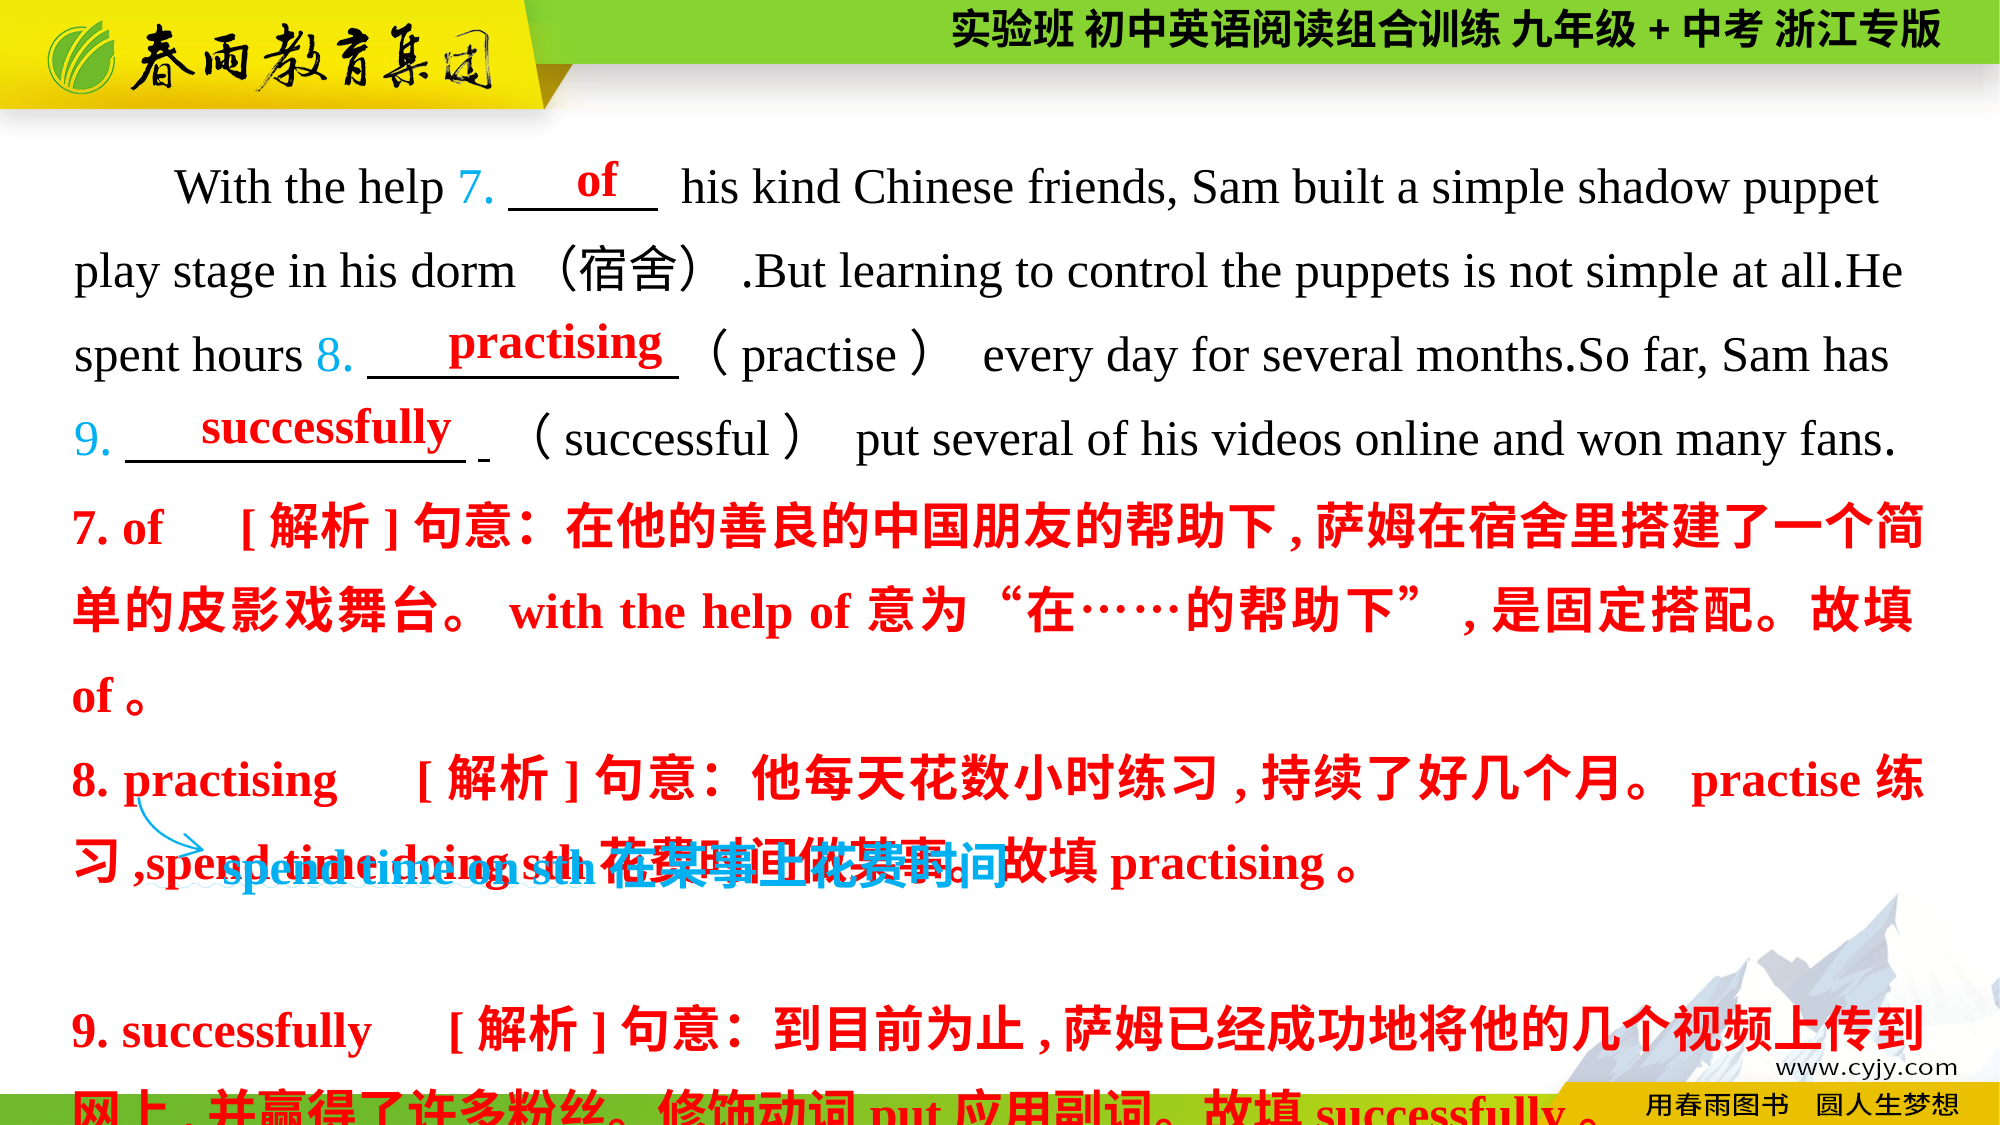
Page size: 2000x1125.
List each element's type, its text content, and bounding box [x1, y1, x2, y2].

text_box of [561, 115, 634, 215]
text_box 7. of [解析]句意：在他的善良的中国朋友的帮助下,萨姆在宿舍里搭建了一个简单的皮影戏舞台。with the help of意为“在……的帮助下”,是固定搭配。故填of。 8. practising [解析]句意：他每天花数小时练习,持续了好几个月。practise练习,spend time doing sth花费时间做某事。故填practising。 9. successfully [解析]句意：到目前为止,萨姆已经成功地将他的几个视频上传到网上,并赢得了许多粉丝。修饰动词put应用副词。故填successfully。 [56, 462, 1941, 1125]
text_box successfully [186, 362, 467, 461]
list With the help 7. his kind Chinese friends, Sam built a simple shadow puppet play stage in his dorm（宿舍）.But learning to control the puppets is not simple at all.He spent hours 8. （practise） every day for several months.So far, Sam has 9. .（successful） put several of his videos online and won many fans. [59, 122, 1944, 467]
text_box practising [433, 276, 678, 376]
picture [114, 795, 214, 869]
picture [0, 0, 2000, 1125]
text_box spend time on sth在某事上花费时间 [207, 803, 1024, 902]
